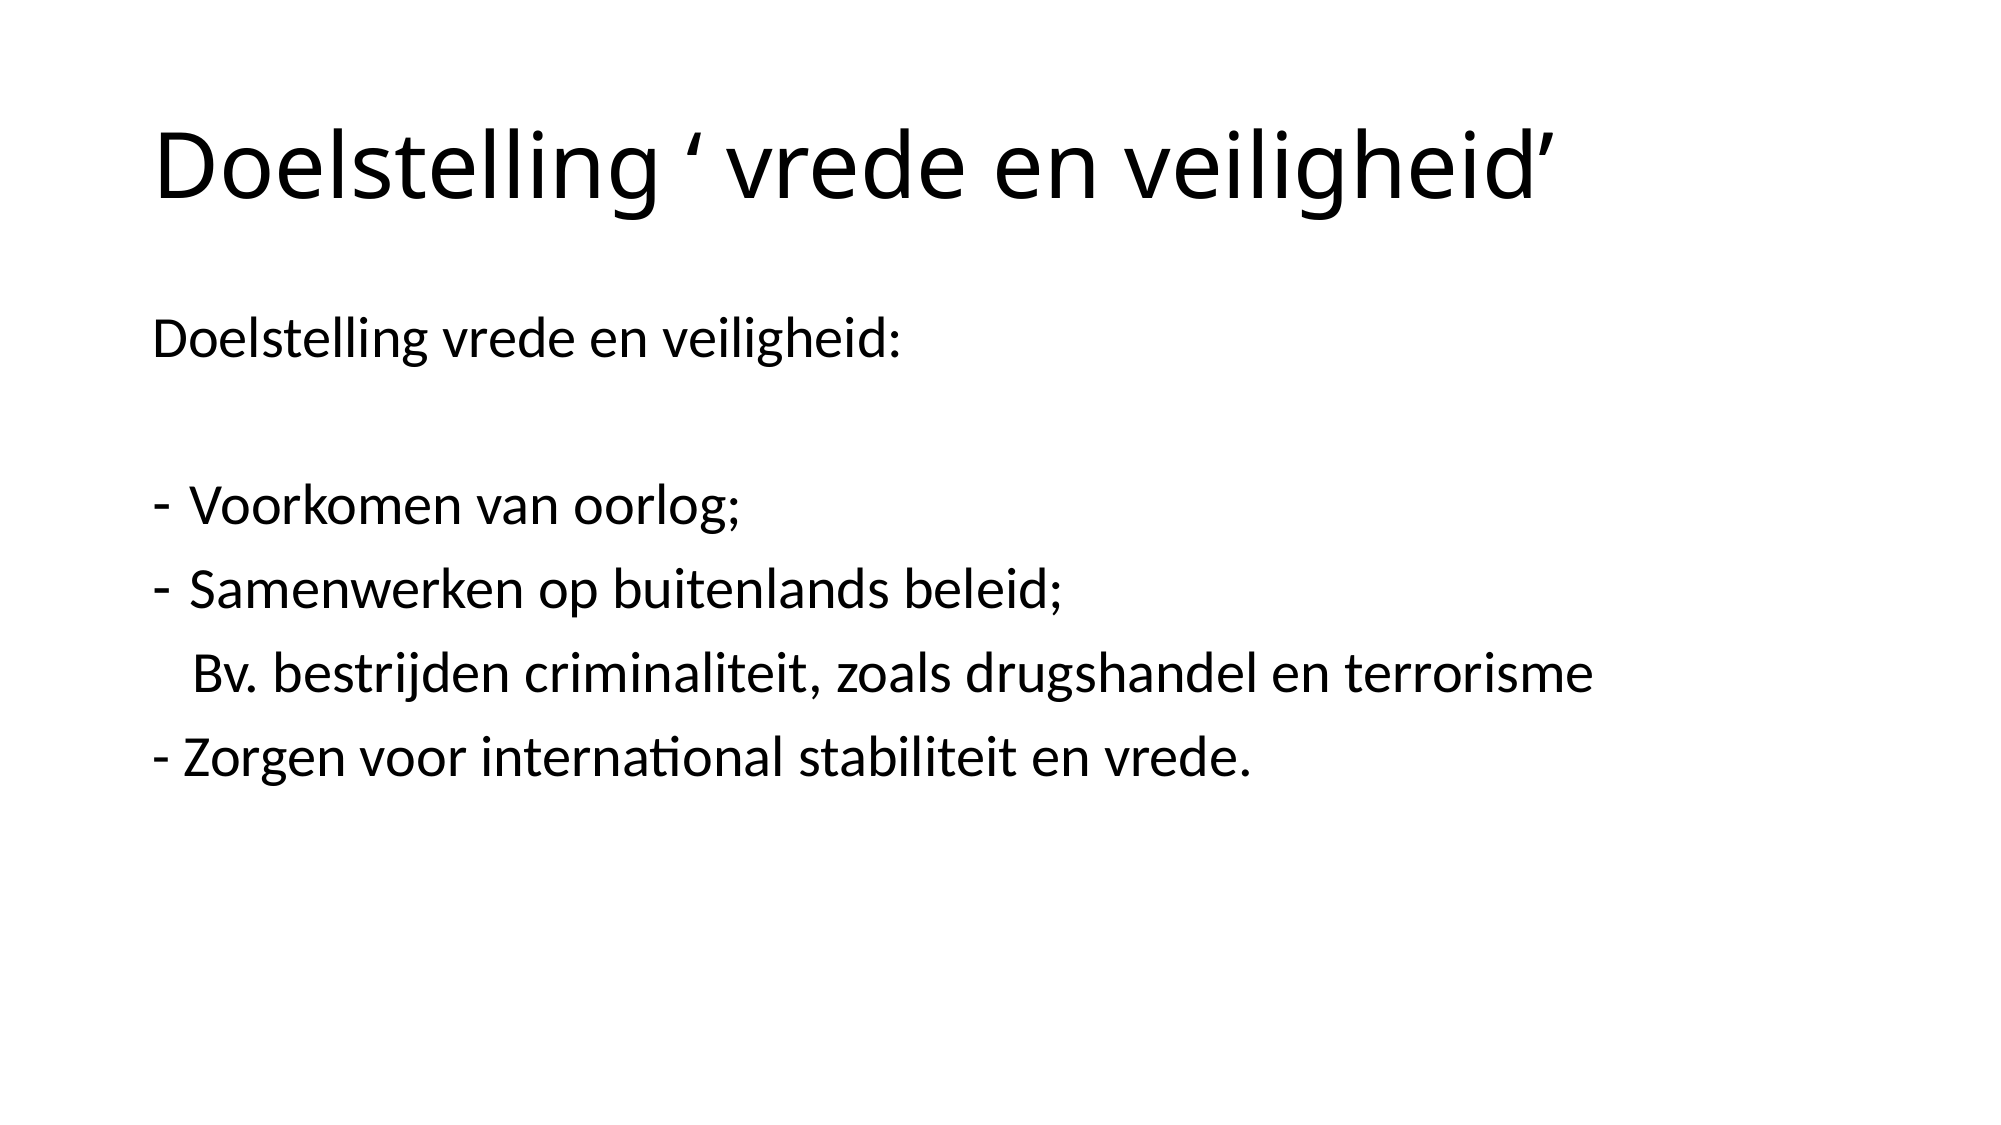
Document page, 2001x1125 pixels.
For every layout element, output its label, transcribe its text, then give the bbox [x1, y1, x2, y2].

title Doelstelling ‘ vrede en veiligheid’ [137, 59, 1863, 278]
list Doelstelling vrede en veiligheid: Voorkomen van oorlog; Samenwerken op buitenlands beleid; Bv. bestrijden criminaliteit, zoals drugshandel en terrorisme - Zorgen voor international stabiliteit en vrede. [137, 299, 1863, 1014]
